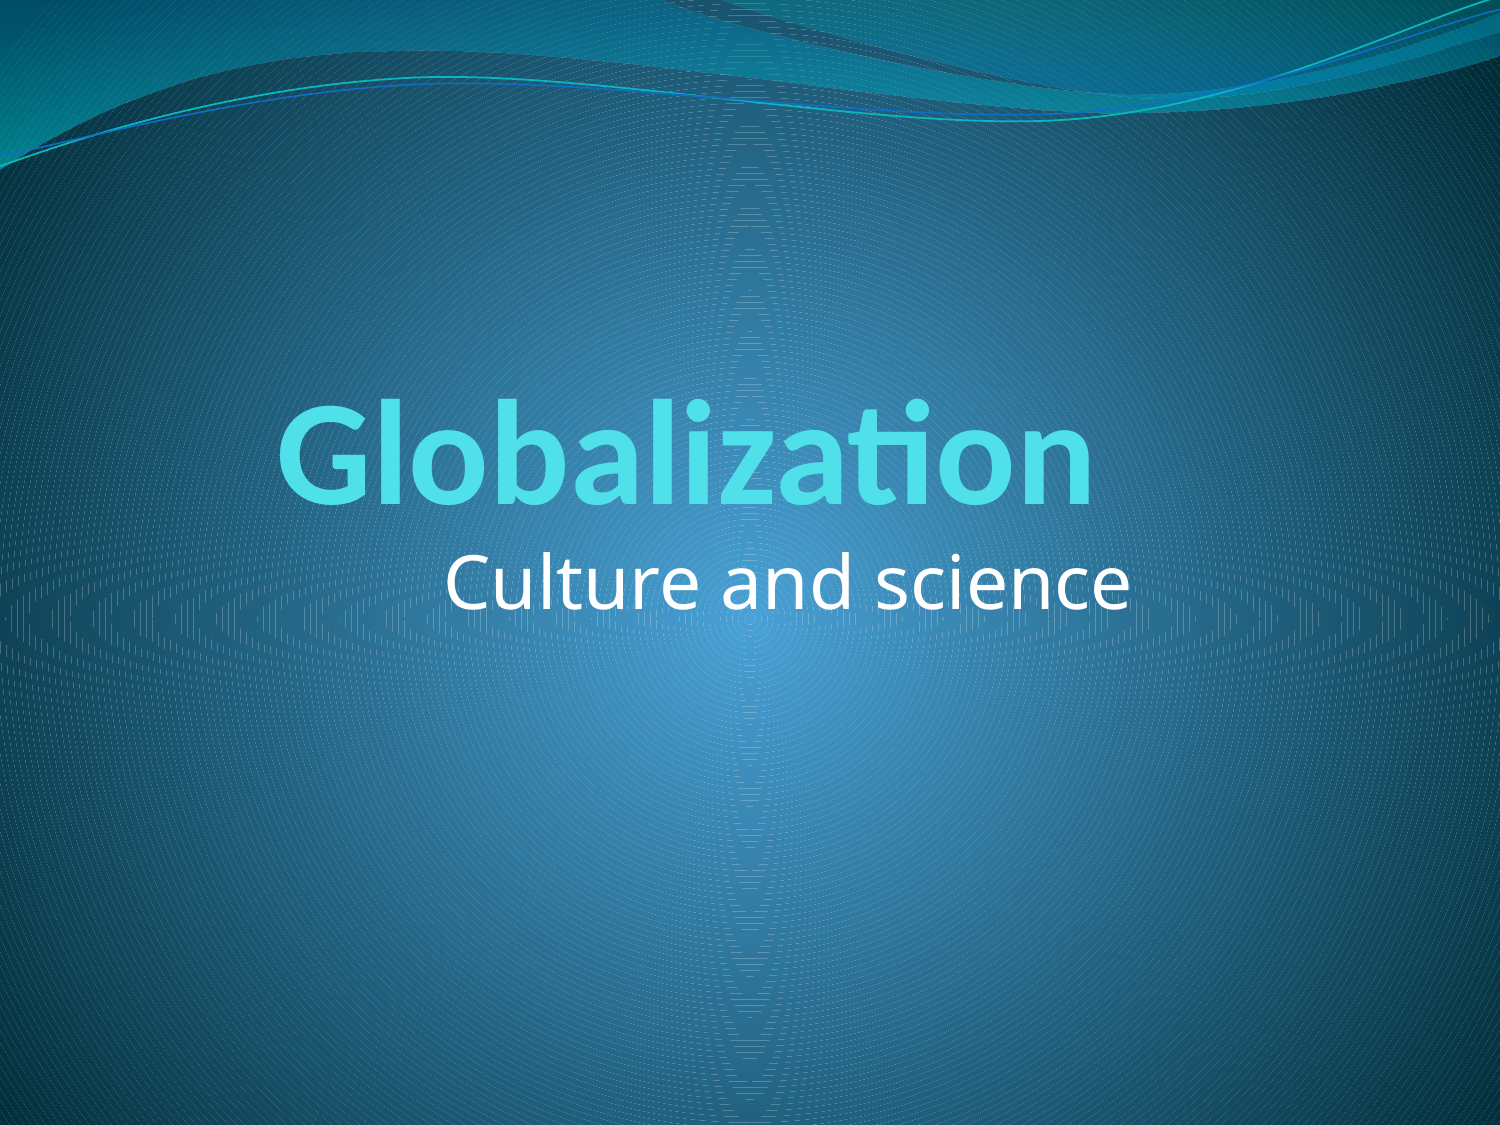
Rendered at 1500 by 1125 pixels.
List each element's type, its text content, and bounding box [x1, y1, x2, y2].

subtitle Culture and science [0, 527, 1137, 816]
title Globalization [0, 234, 1101, 527]
